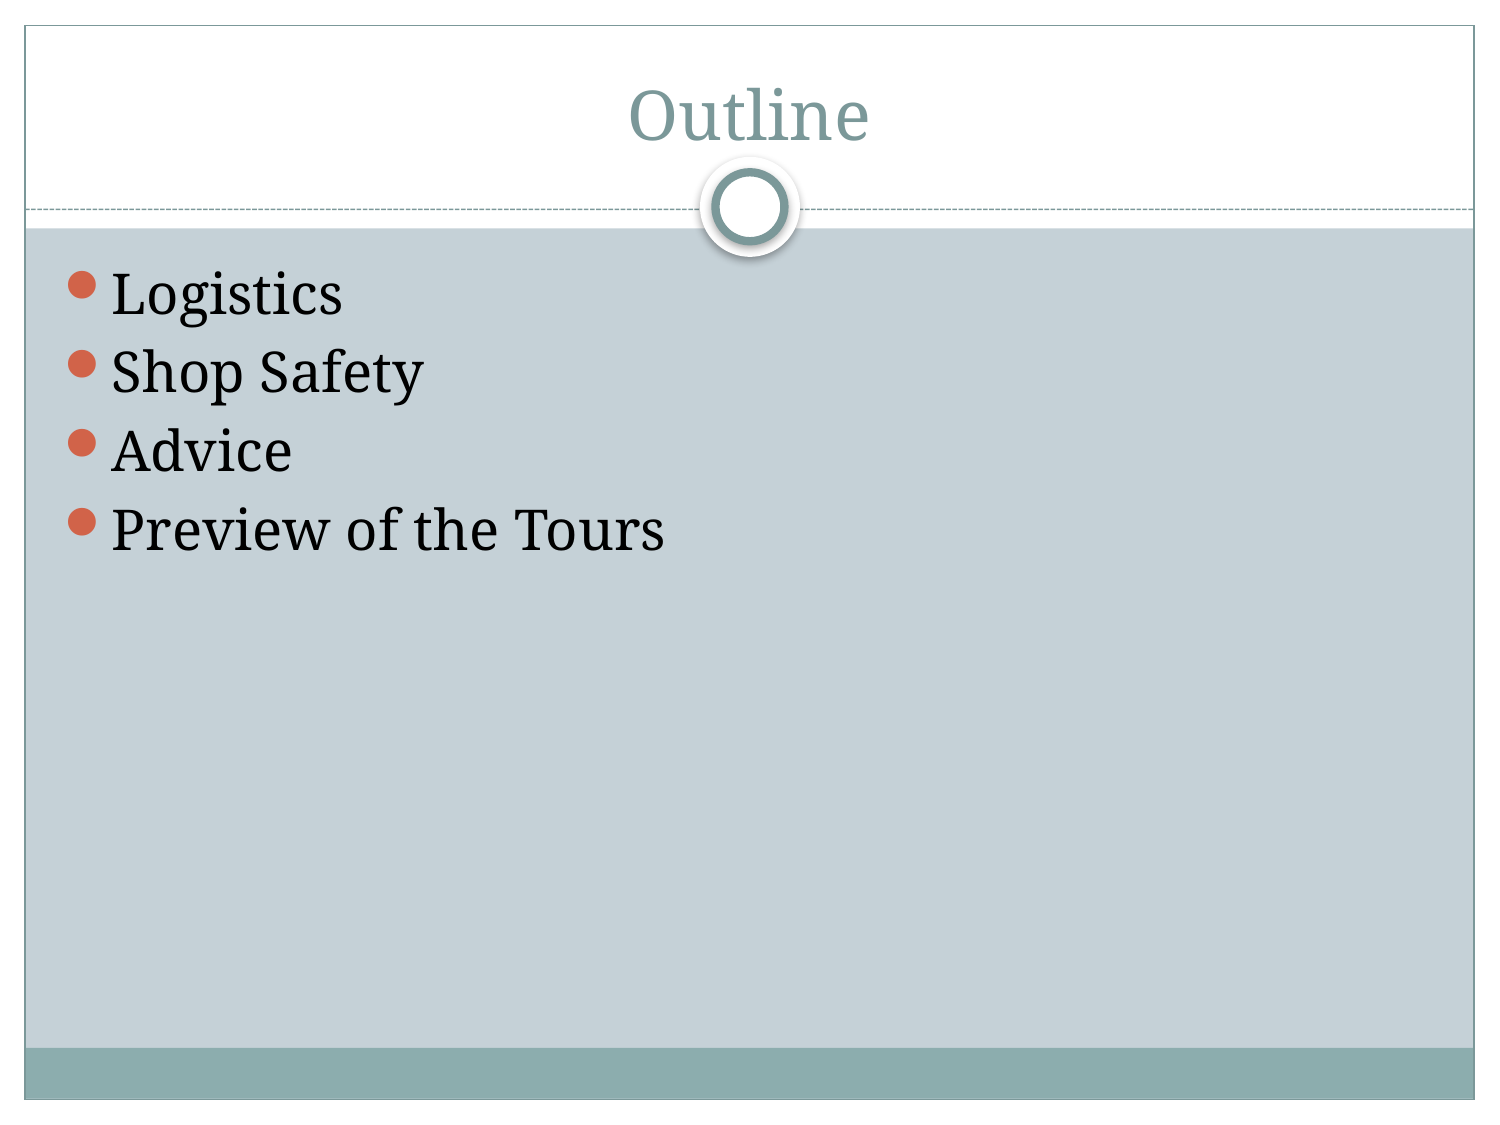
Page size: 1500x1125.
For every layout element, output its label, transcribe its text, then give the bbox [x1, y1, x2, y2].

list Logistics Shop Safety Advice Preview of the Tours [49, 250, 1445, 1001]
title Outline [49, 37, 1450, 162]
